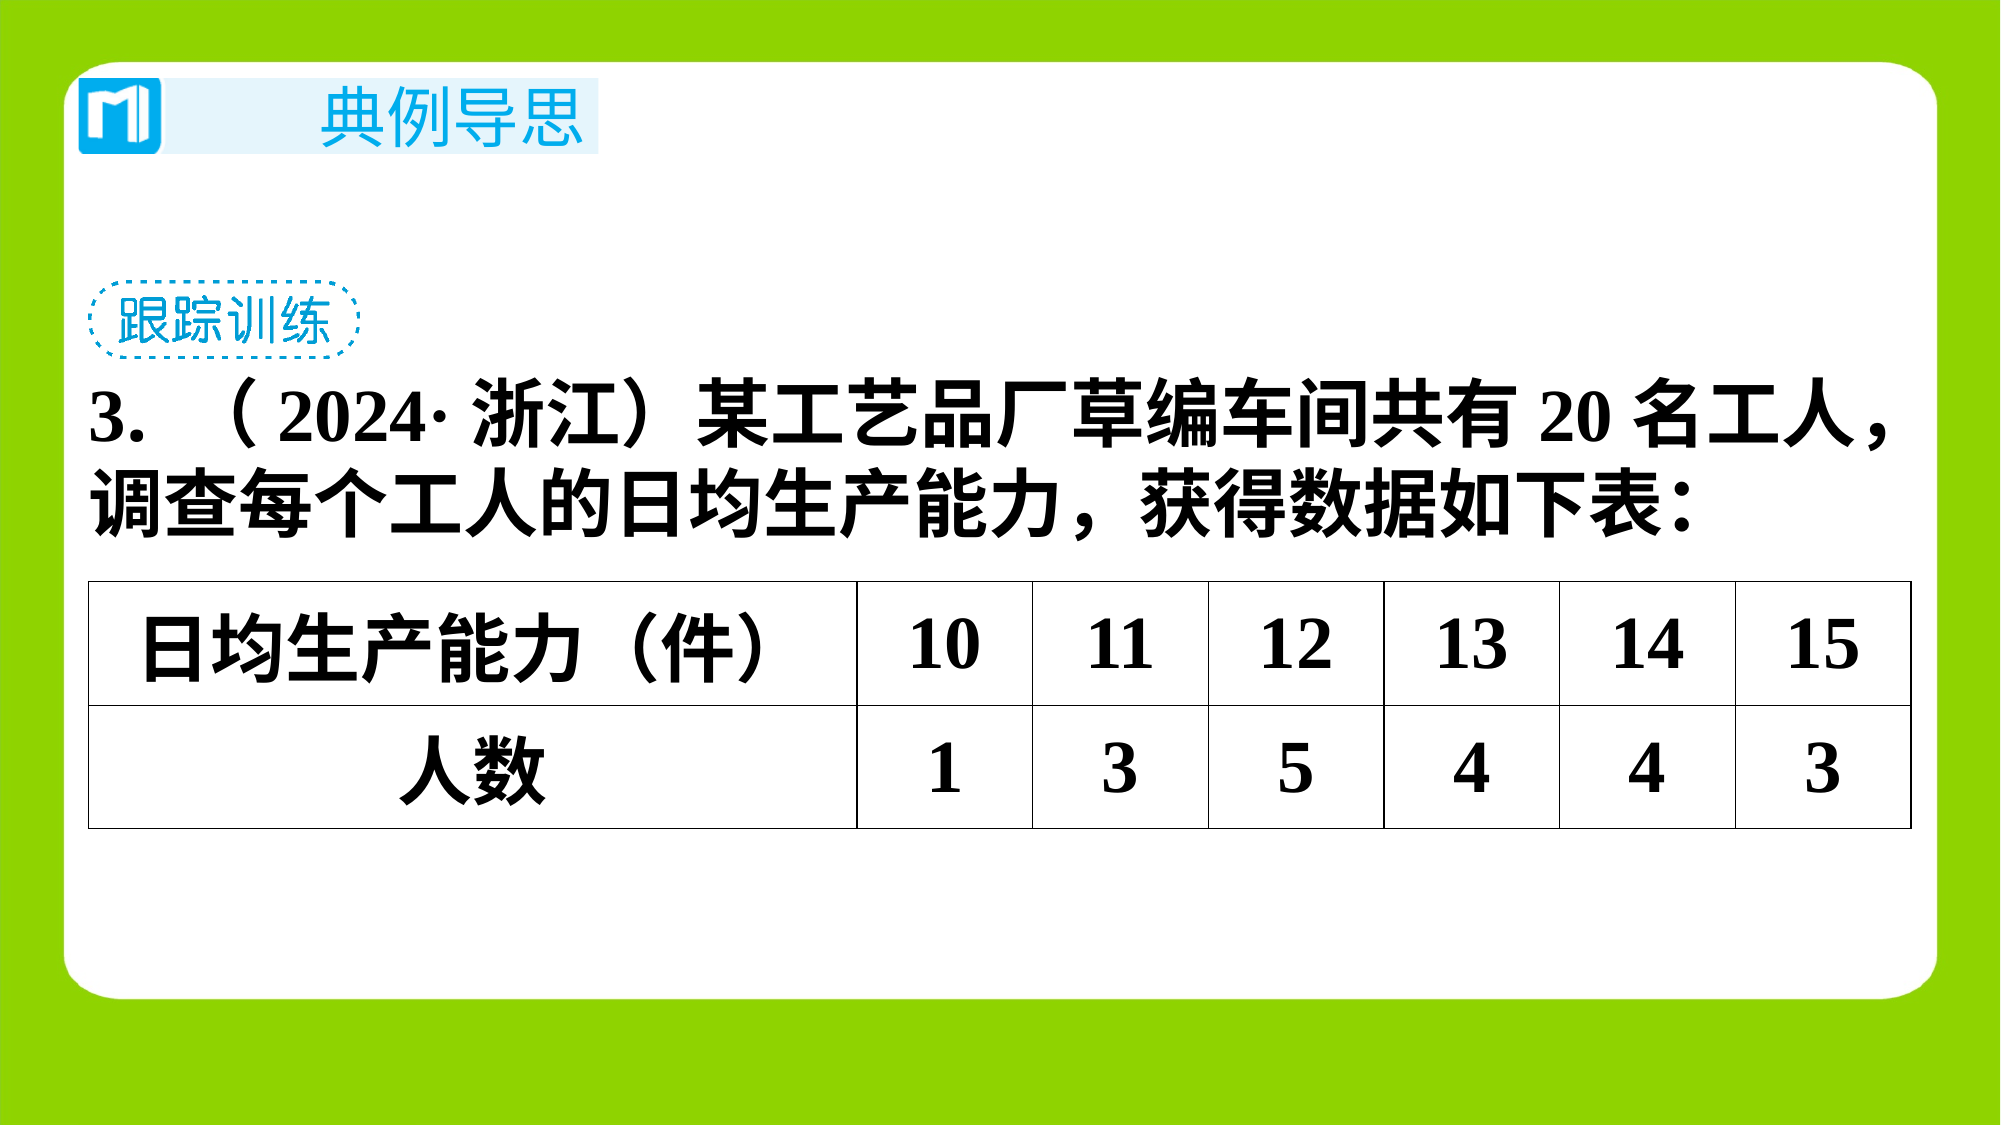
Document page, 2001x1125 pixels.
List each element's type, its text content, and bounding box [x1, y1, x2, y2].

text_box 3. （2024·浙江）某工艺品厂草编车间共有20名工人， 调查每个工人的日均生产能力，获得数据如下表： [88, 366, 1974, 549]
table_header 10 [858, 582, 1032, 705]
table_header 日均生产能力（件） [89, 582, 856, 705]
table_cell 人数 [89, 706, 856, 828]
table_header 15 [1736, 582, 1910, 705]
text_box [88, 274, 363, 352]
table_cell 3 [1736, 706, 1910, 828]
table_header 13 [1385, 582, 1559, 705]
table_cell 5 [1209, 706, 1383, 828]
table_cell 3 [1033, 706, 1208, 828]
table_header 11 [1033, 582, 1208, 705]
table_header 12 [1209, 582, 1383, 705]
table_cell 1 [858, 706, 1032, 828]
table_cell 4 [1560, 706, 1735, 828]
table_cell 4 [1385, 706, 1559, 828]
picture [0, 0, 2001, 1125]
table_header 14 [1560, 582, 1735, 705]
